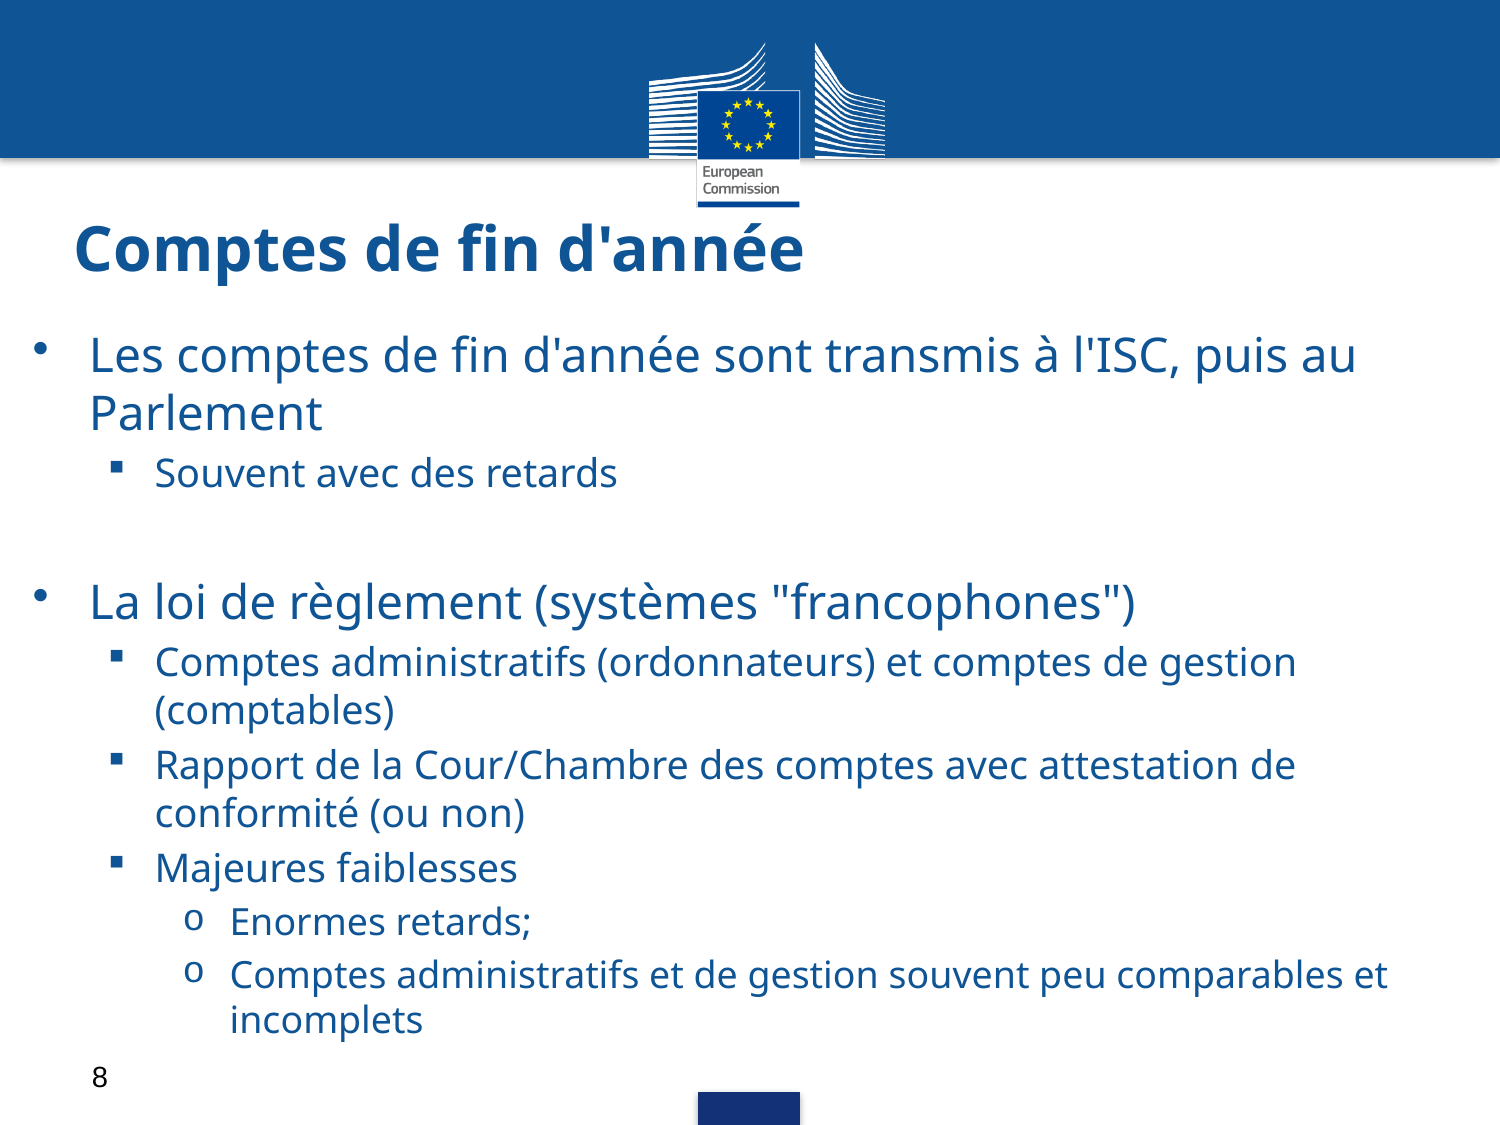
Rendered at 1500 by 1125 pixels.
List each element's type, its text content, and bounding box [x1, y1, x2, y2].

list Les comptes de fin d'année sont transmis à l'ISC, puis au Parlement Souvent avec des retards La loi de règlement (systèmes "francophones") Comptes administratifs (ordonnateurs) et comptes de gestion (comptables) Rapport de la Cour/Chambre des comptes avec attestation de conformité (ou non) Majeures faiblesses Enormes retards; Comptes administratifs et de gestion souvent peu comparables et incomplets [17, 250, 1483, 936]
picture [649, 42, 885, 152]
slide_number 8 [76, 1022, 553, 1102]
title Comptes de fin d'année [0, 152, 1278, 341]
